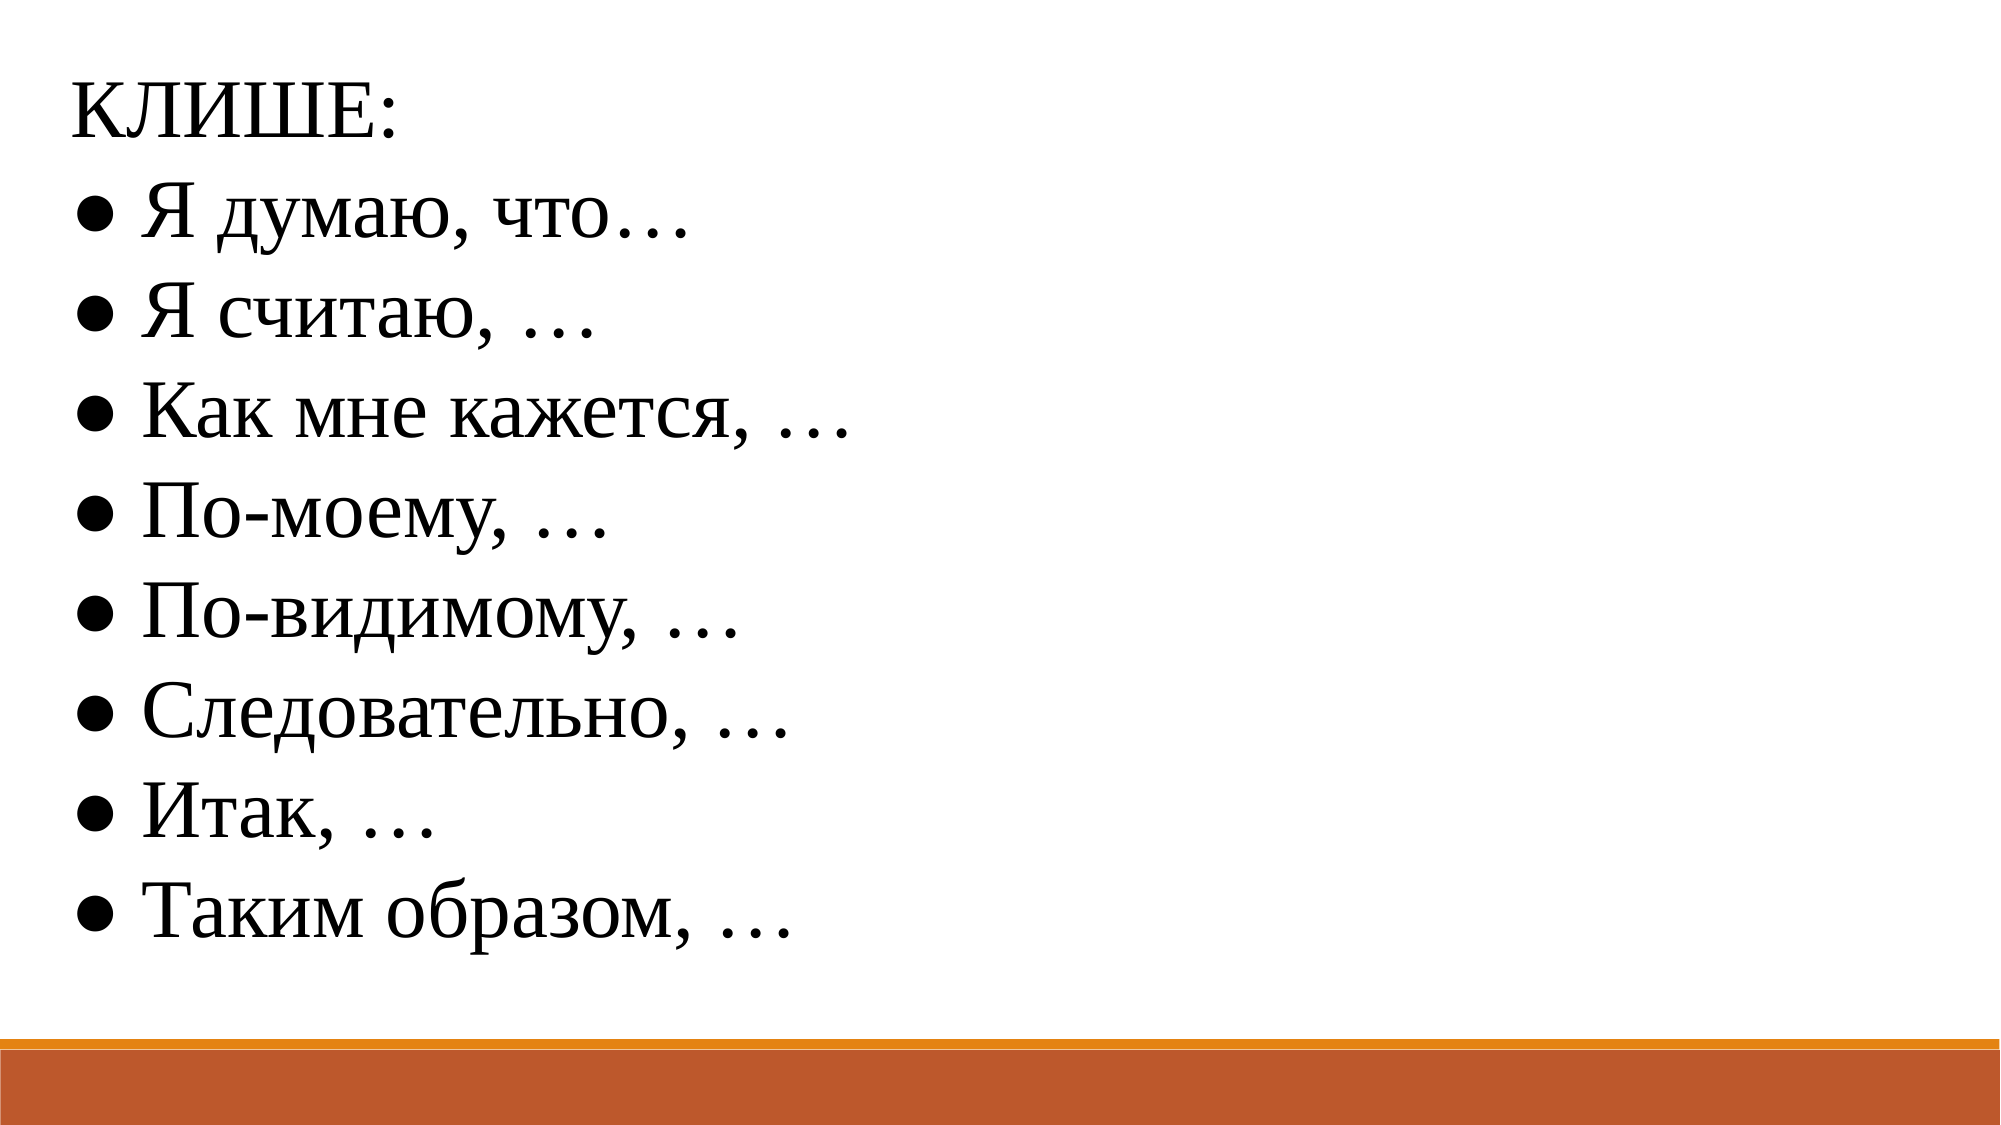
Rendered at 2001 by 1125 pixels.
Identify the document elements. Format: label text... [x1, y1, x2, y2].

text_box КЛИШЕ: ● Я думаю, что… ● Я считаю, … ● Как мне кажется, … ● По-моему, … ● По-видимому, … ● Следовательно, … ● Итак, … ● Таким образом, … [55, 47, 1500, 1125]
